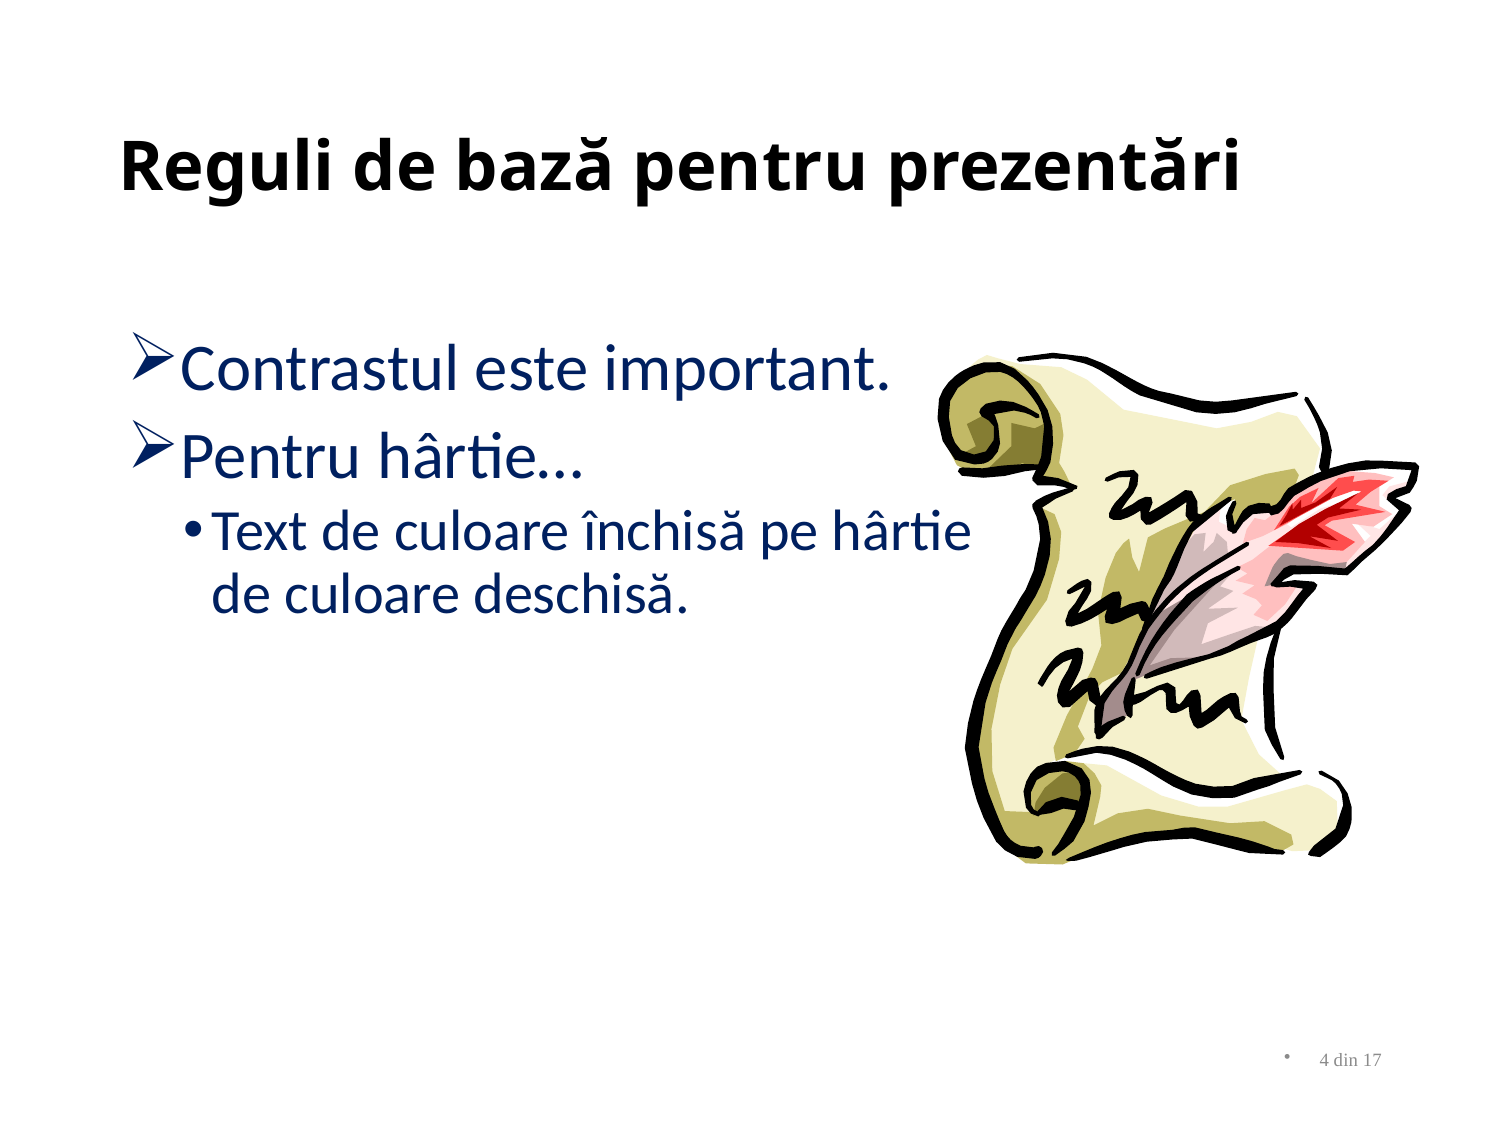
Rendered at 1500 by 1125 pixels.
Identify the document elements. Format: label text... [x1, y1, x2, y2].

slide_number 4 din 17 [1059, 1042, 1397, 1103]
list Contrastul este important. Pentru hârtie… Text de culoare închisă pe hârtie de culoare deschisă. [112, 325, 1033, 1038]
title Reguli de bază pentru prezentări [103, 59, 1397, 278]
picture [937, 349, 1424, 870]
